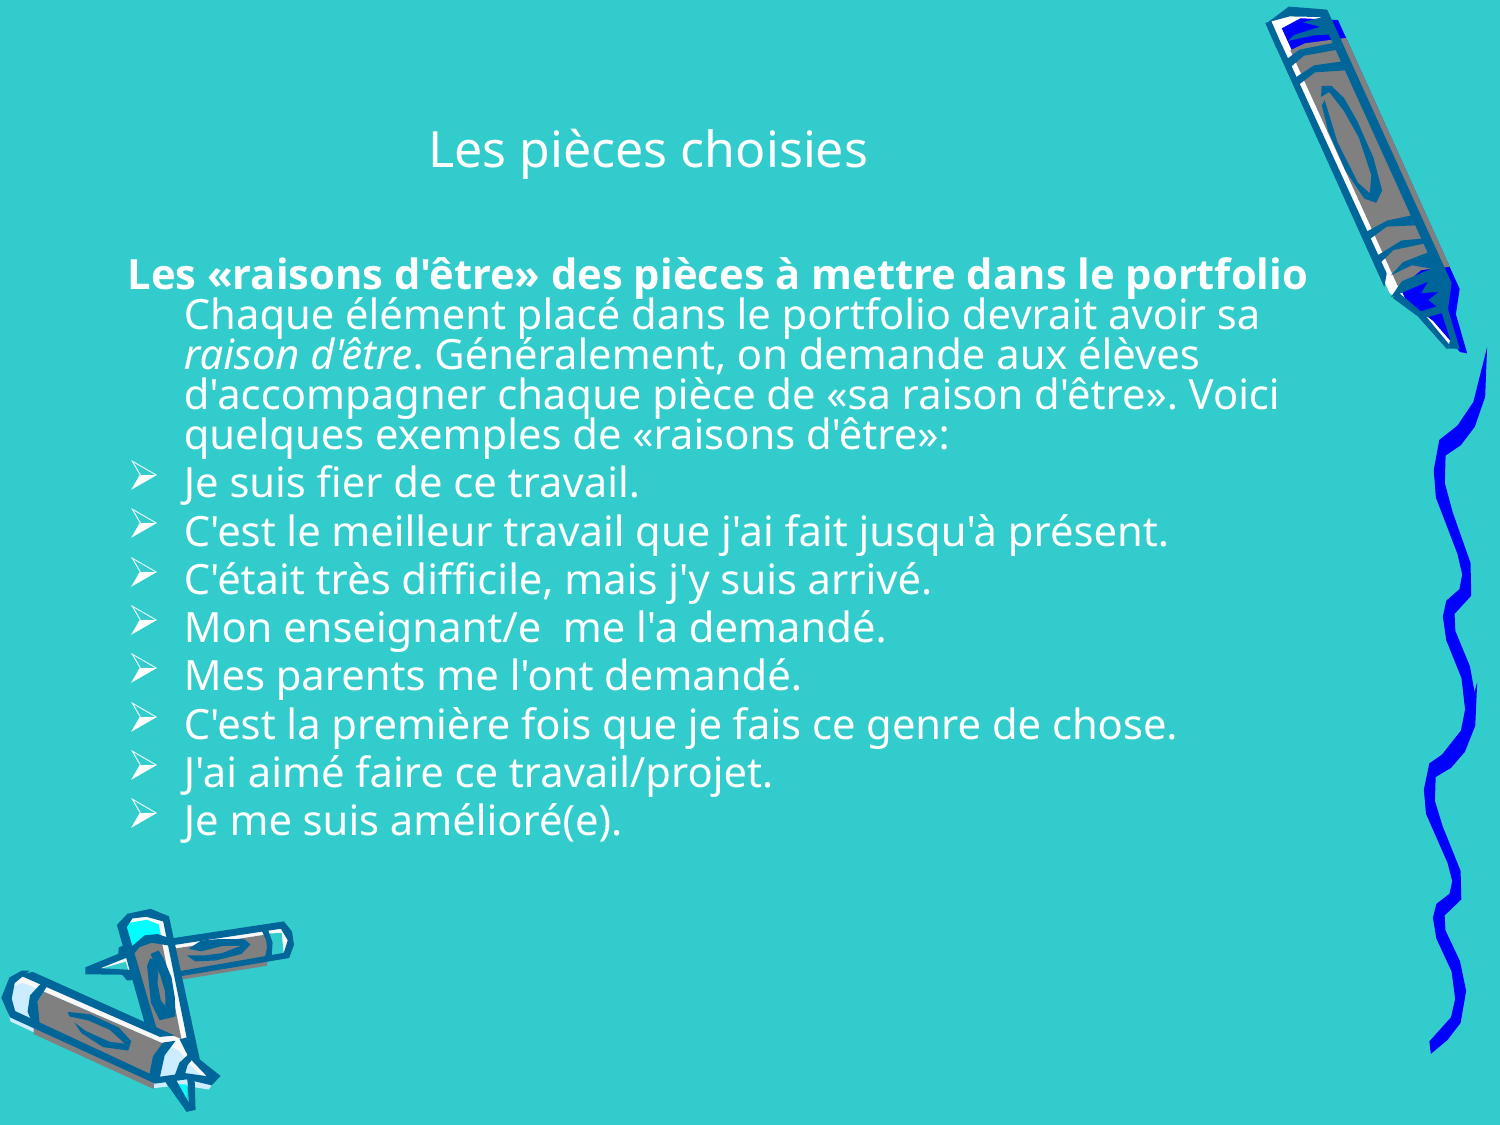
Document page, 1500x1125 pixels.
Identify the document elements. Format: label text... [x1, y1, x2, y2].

title Les pièces choisies [123, 30, 1174, 186]
list Les «raisons d'être» des pièces à mettre dans le portfolio Chaque élément placé dans le portfolio devrait avoir sa raison d'être. Généralement, on demande aux élèves d'accompagner chaque pièce de «sa raison d'être». Voici quelques exemples de «raisons d'être»: Je suis fier de ce travail. C'est le meilleur travail que j'ai fait jusqu'à présent. C'était très difficile, mais j'y suis arrivé. Mon enseignant/e me l'a demandé. Mes parents me l'ont demandé. C'est la première fois que je fais ce genre de chose. J'ai aimé faire ce travail/projet. Je me suis amélioré(e). [112, 249, 1376, 1076]
